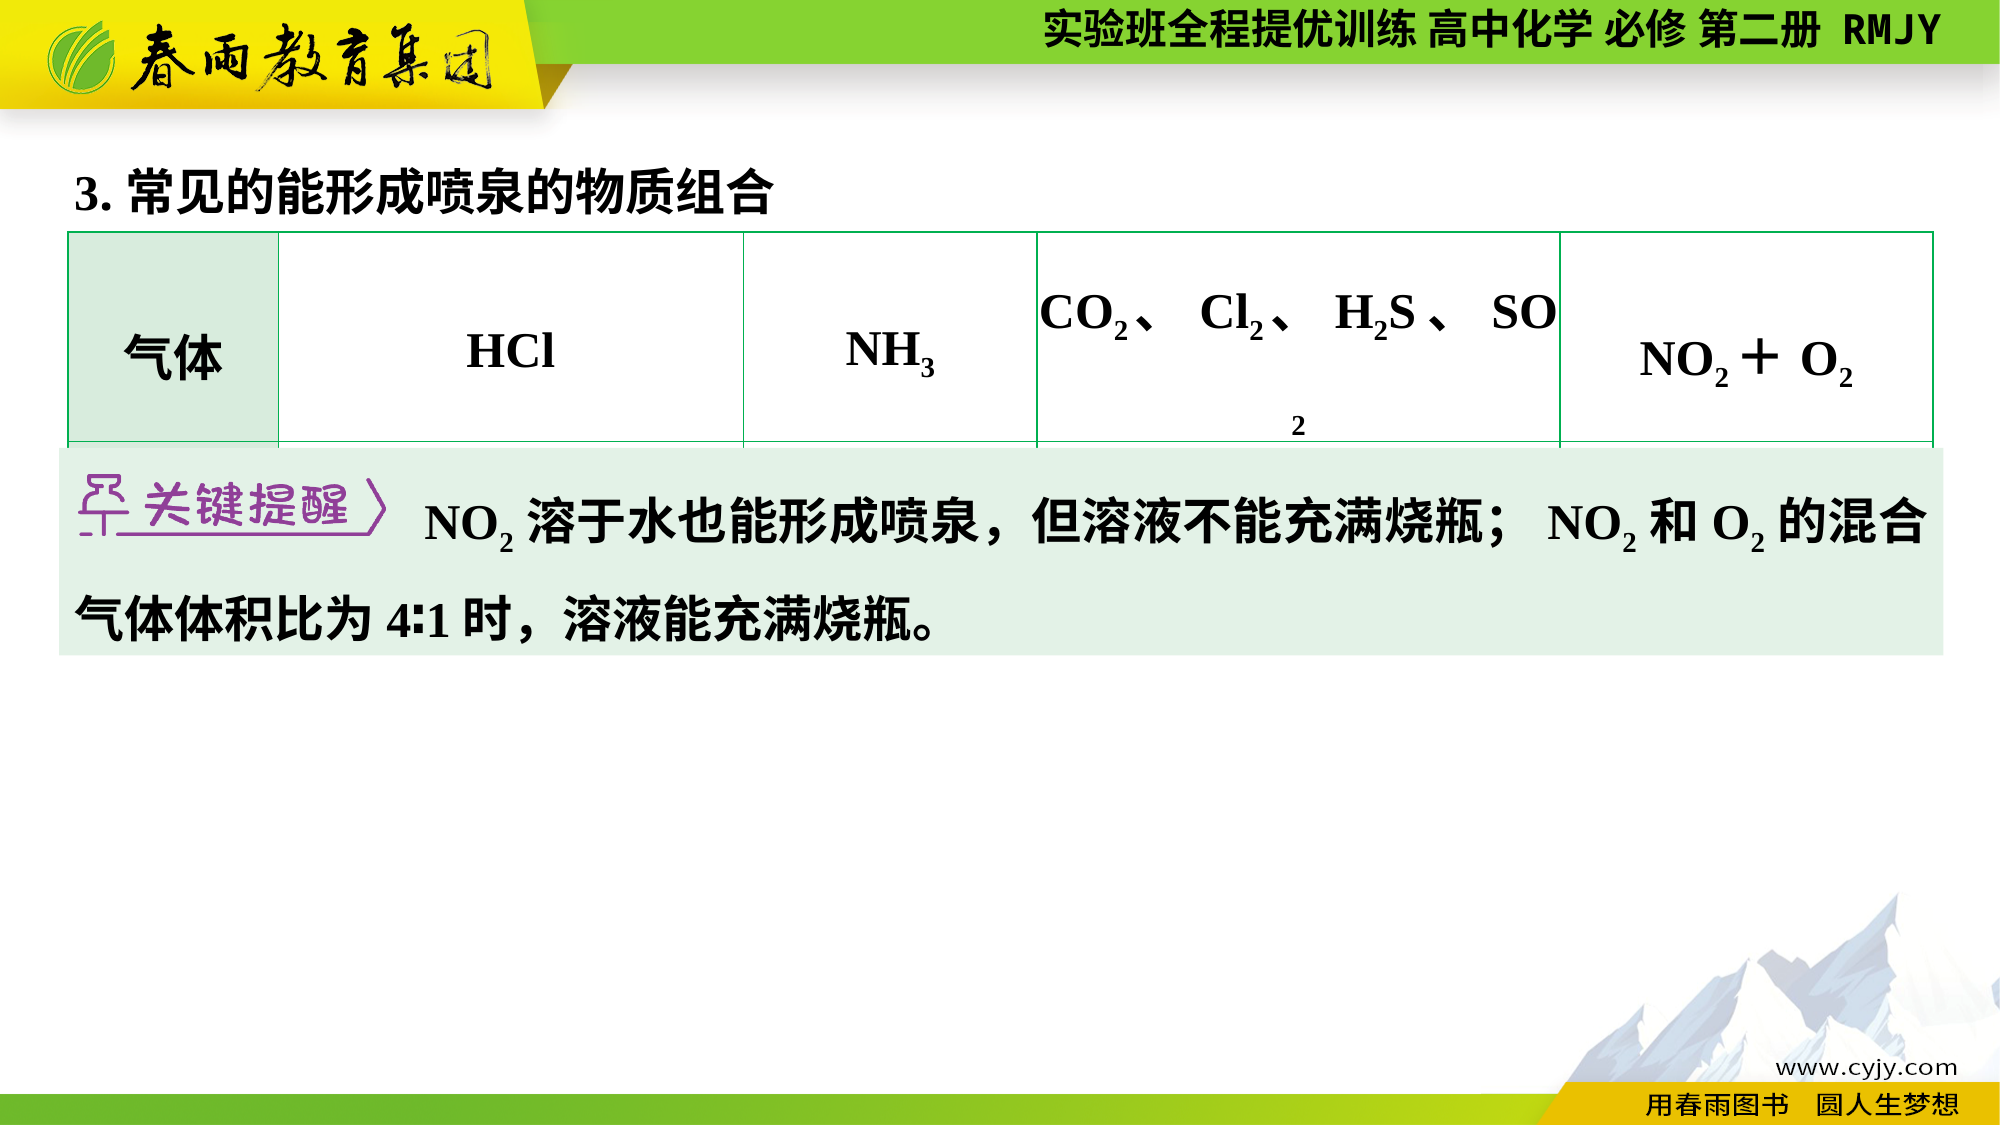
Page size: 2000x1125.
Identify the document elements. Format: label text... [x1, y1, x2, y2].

table_cell NaOH溶液 [1038, 442, 1559, 447]
table_header NH3 [744, 233, 1036, 441]
list 3.常见的能形成喷泉的物质组合 [59, 122, 1944, 217]
table_cell 吸收剂 [69, 442, 278, 447]
picture [0, 0, 2000, 1125]
text_box NO2溶于水也能形成喷泉，但溶液不能充满烧瓶；NO2和O2的混合气体体积比为4∶1时，溶液能充满烧瓶。 [59, 447, 1944, 656]
table_header NO2＋O2 [1561, 233, 1932, 441]
table_header 气体 [69, 233, 278, 441]
table_header CO2、Cl2、H2S、SO2 [1038, 233, 1559, 441]
table_cell 水或盐酸 [744, 442, 1036, 447]
table_header HCl [279, 233, 743, 441]
table_cell 水 [1561, 442, 1932, 447]
table_cell 水或NaOH溶液 [279, 442, 743, 447]
